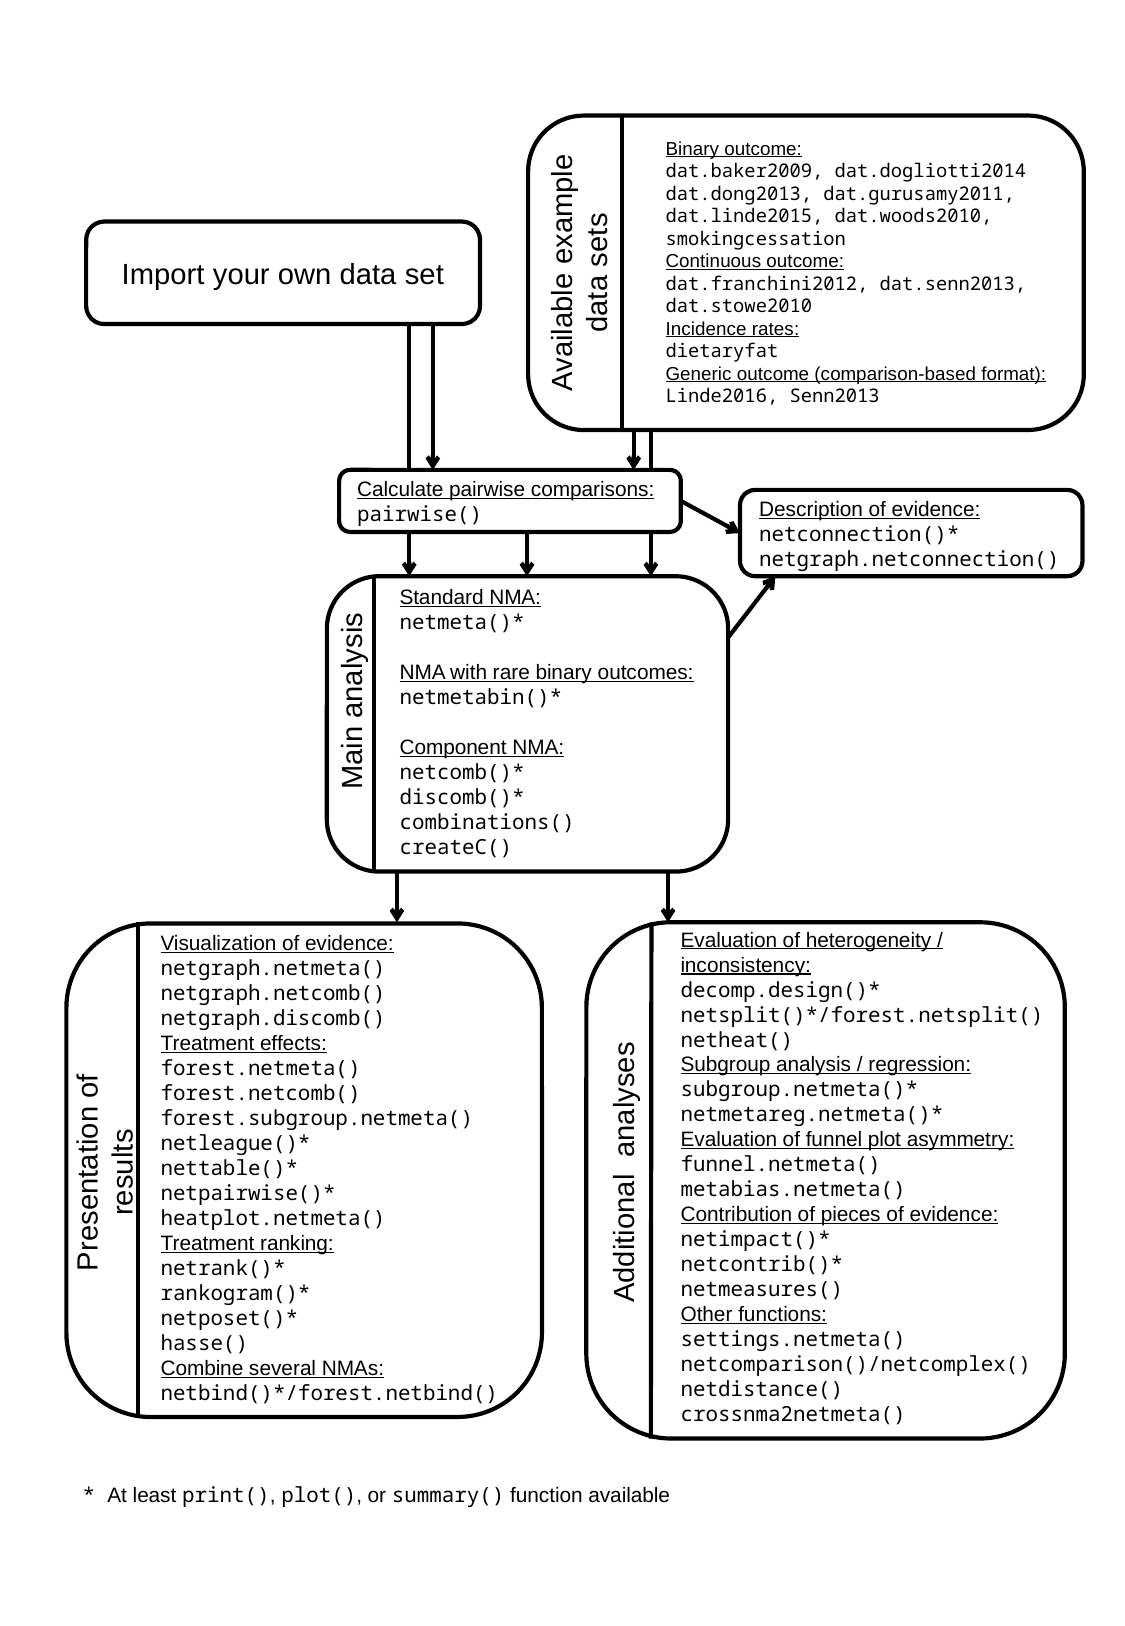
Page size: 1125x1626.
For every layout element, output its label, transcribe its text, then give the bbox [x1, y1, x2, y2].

text_box [584, 922, 649, 1437]
text_box [653, 920, 665, 1441]
text_box Binary outcome: dat.baker2009, dat.dogliotti2014 dat.dong2013, dat.gurusamy2011, dat.linde2015, dat.woods2010, smokingcessation Continuous outcome: dat.franchini2012, dat.senn2013, dat.stowe2010 Incidence rates: dietaryfat Generic outcome (comparison-based format): Linde2016, Senn2013 [650, 128, 1071, 414]
text_box Additional analyses [603, 1018, 642, 1326]
text_box Calculate pairwise comparisons: pairwise() [656, 467, 683, 535]
text_box Standard NMA: netmeta()* NMA with rare binary outcomes: netmetabin()* Component NMA: netcomb()* discomb()* combinations() createC() [384, 576, 729, 891]
text_box Description of evidence: netconnection()* netgraph.netconnection() [737, 487, 1085, 579]
text_box [136, 921, 492, 1420]
text_box Calculate pairwise comparisons: pairwise() [413, 467, 646, 535]
text_box Visualization of evidence: netgraph.netmeta() netgraph.netcomb() netgraph.discomb() Treatment effects: forest.netmeta() forest.netcomb() forest.subgroup.netmeta() netleague()* nettable()* netpairwise()* heatplot.netmeta() Treatment ranking: netrank()* rankogram()* netposet()* hasse() Combine several NMAs: netbind()*/forest.netbind() [145, 922, 543, 1412]
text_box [680, 500, 741, 534]
text_box * At least print(), plot(), or summary() function available [67, 1474, 800, 1514]
text_box Presentation of results [84, 1010, 123, 1334]
text_box Import your own data set [84, 219, 483, 327]
text_box Calculate pairwise comparisons: pairwise() [336, 467, 404, 535]
text_box [338, 574, 404, 874]
text_box Available example data sets [544, 135, 612, 411]
text_box Evaluation of heterogeneity / inconsistency: decomp.design()* netsplit()*/forest.netsplit() netheat() Subgroup analysis / regression: subgroup.netmeta()* netmetareg.netmeta()* Evaluation of funnel plot asymmetry: funnel.netmeta() metabias.netmeta() Contribution of pieces of evidence: netimpact()* netcontrib()* netmeasures() Other functions: settings.netmeta() netcomparison()/netcomplex() netdistance() crossnma2netmeta() [665, 918, 1068, 1459]
text_box [64, 922, 136, 1418]
text_box [526, 113, 1086, 433]
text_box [727, 575, 776, 638]
text_box [324, 613, 369, 873]
text_box Main analysis [327, 592, 369, 811]
